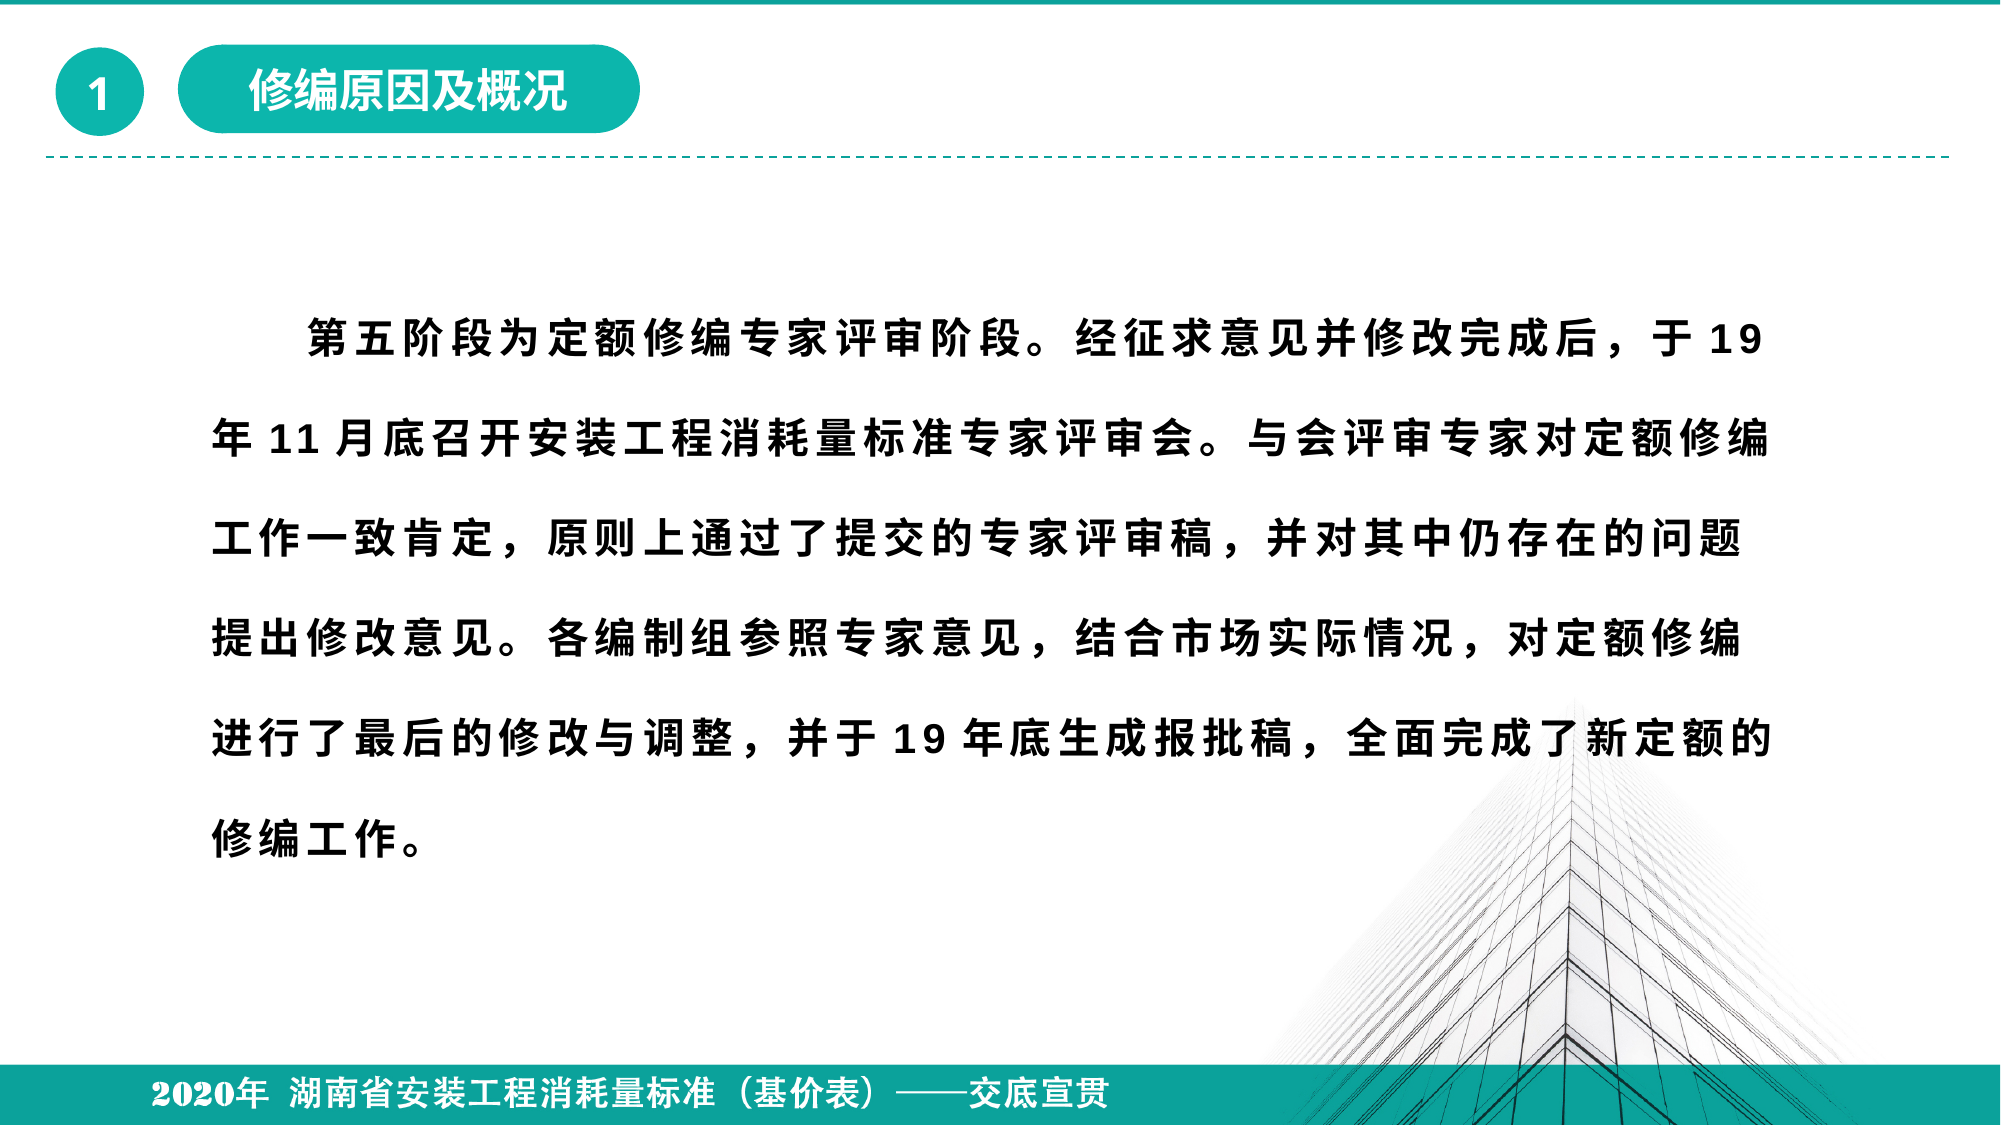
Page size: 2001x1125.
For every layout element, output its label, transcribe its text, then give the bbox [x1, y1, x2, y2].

slide_number [1918, 0, 2000, 52]
title 第五阶段为定额修编专家评审阶段。经征求意见并修改完成后，于19年11月底召开安装工程消耗量标准专家评审会。与会评审专家对定额修编工作一致肯定，原则上通过了提交的专家评审稿，并对其中仍存在的问题提出修改意见。各编制组参照专家意见，结合市场实际情况，对定额修编进行了最后的修改与调整，并于19年底生成报批稿，全面完成了新定额的修编工作。 [196, 175, 1804, 871]
picture [0, 0, 2001, 1125]
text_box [45, 44, 1955, 158]
